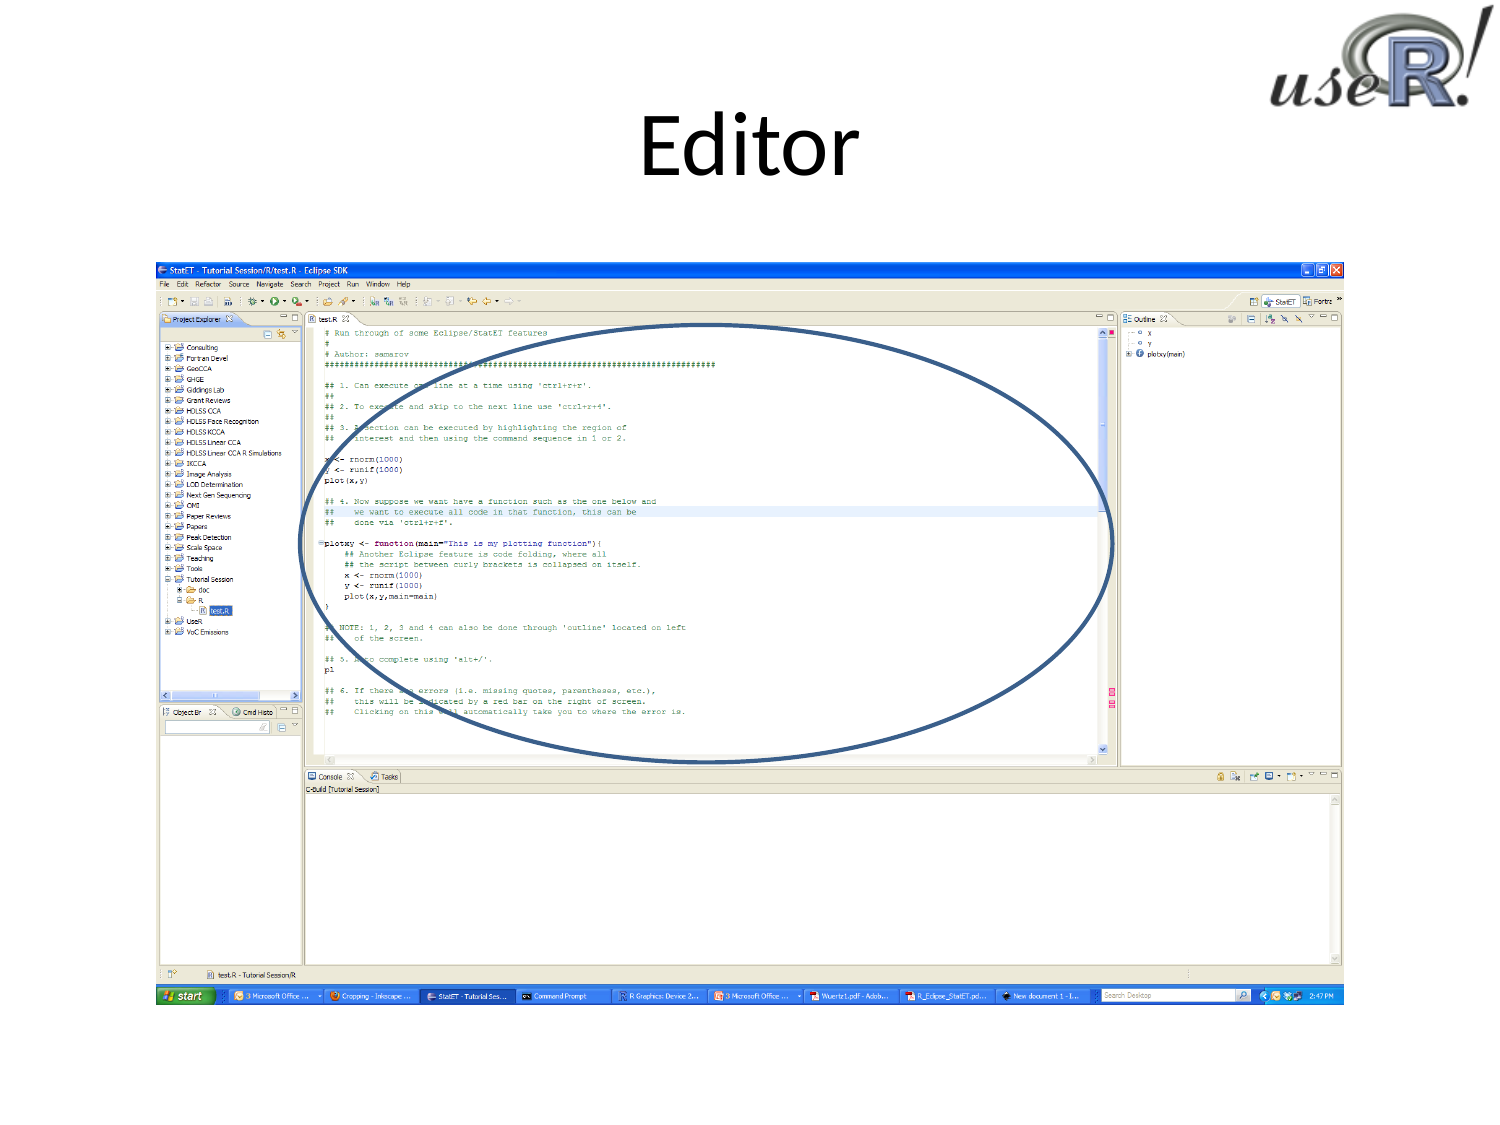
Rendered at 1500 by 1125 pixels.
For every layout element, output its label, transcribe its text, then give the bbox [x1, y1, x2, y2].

title Editor [75, 45, 1425, 233]
picture [1265, 0, 1500, 113]
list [155, 262, 1345, 1006]
